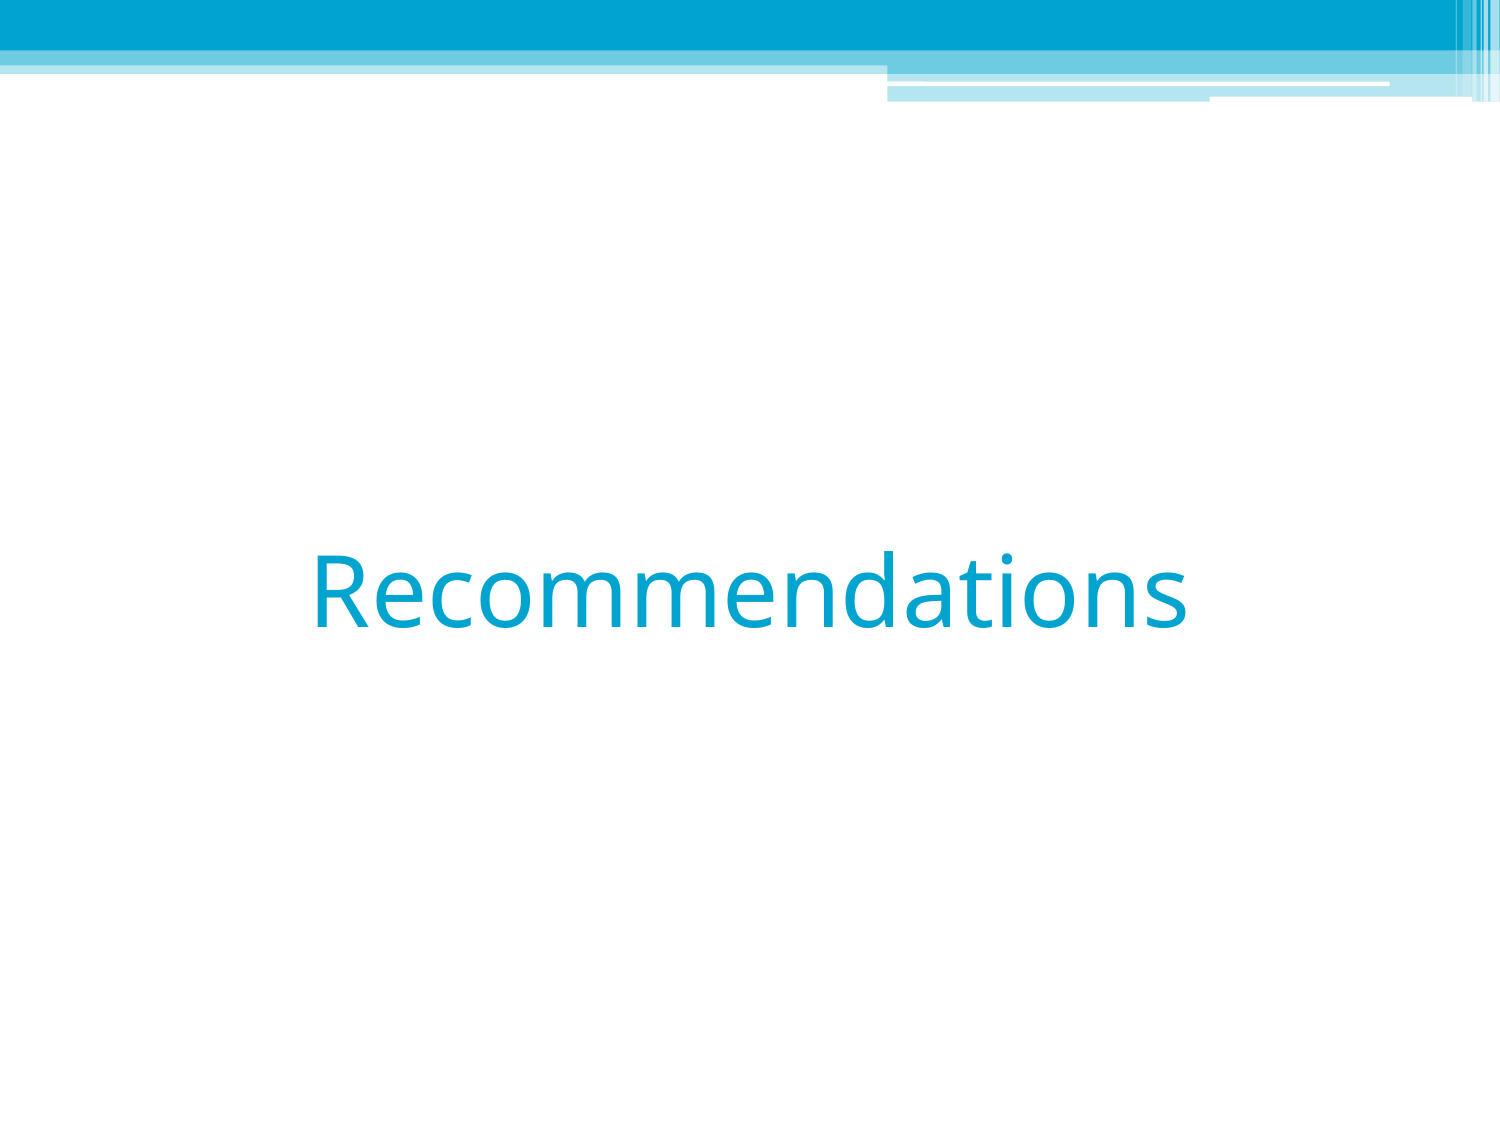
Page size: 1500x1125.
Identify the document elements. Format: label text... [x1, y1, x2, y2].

title Recommendations [75, 500, 1425, 676]
